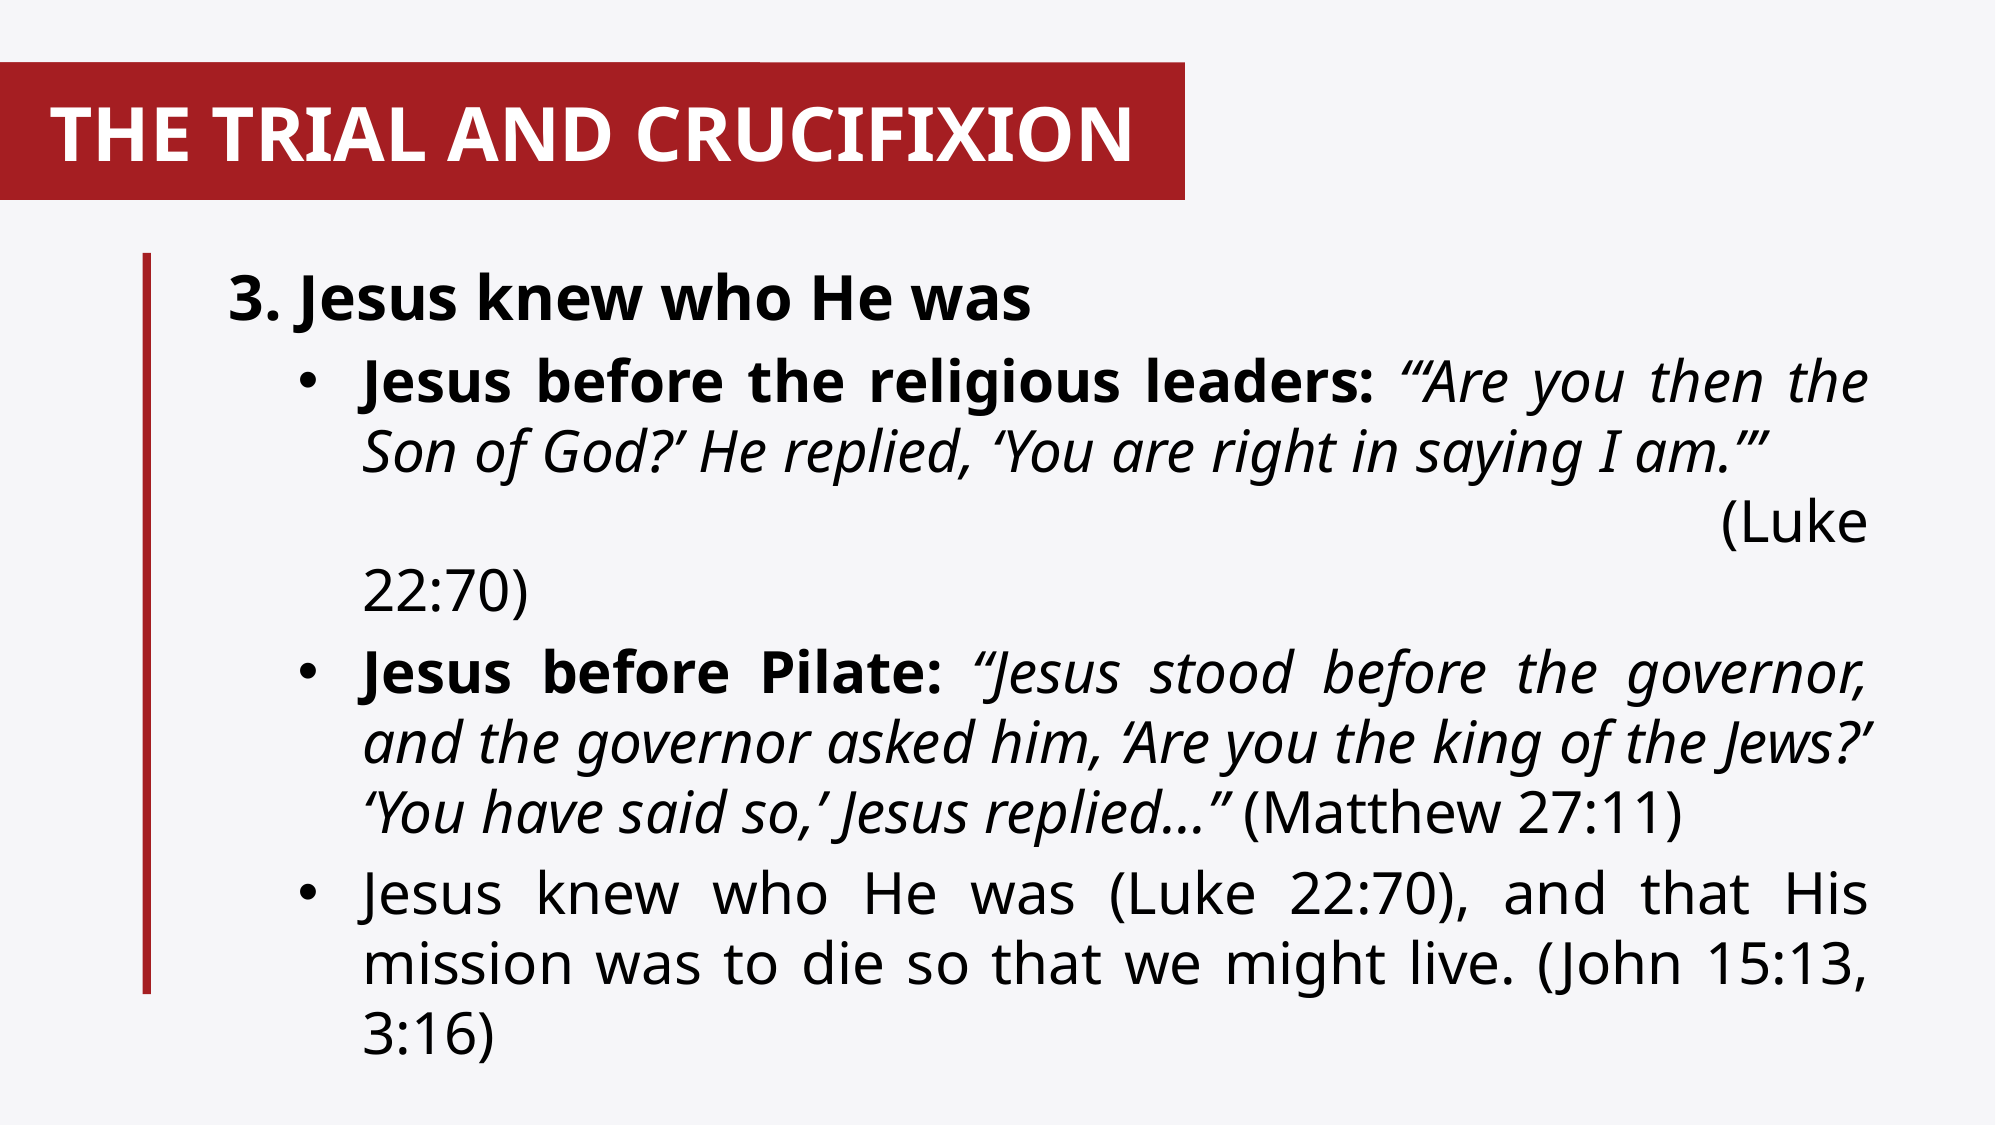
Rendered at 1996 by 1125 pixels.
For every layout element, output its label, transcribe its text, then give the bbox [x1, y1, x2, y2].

text_box THE TRIAL AND CRUCIFIXION [0, 62, 1185, 200]
subtitle 3. Jesus knew who He was Jesus before the religious leaders: “‘Are you then the Son of God?’ He replied, ‘You are right in saying I am.’” (Luke 22:70) Jesus before Pilate: “Jesus stood before the governor, and the governor asked him, ‘Are you the king of the Jews?’ ‘You have said so,’ Jesus replied...” (Matthew 27:11) Jesus knew who He was (Luke 22:70), and that His mission was to die so that we might live. (John 15:13, 3:16) [197, 249, 1885, 1100]
